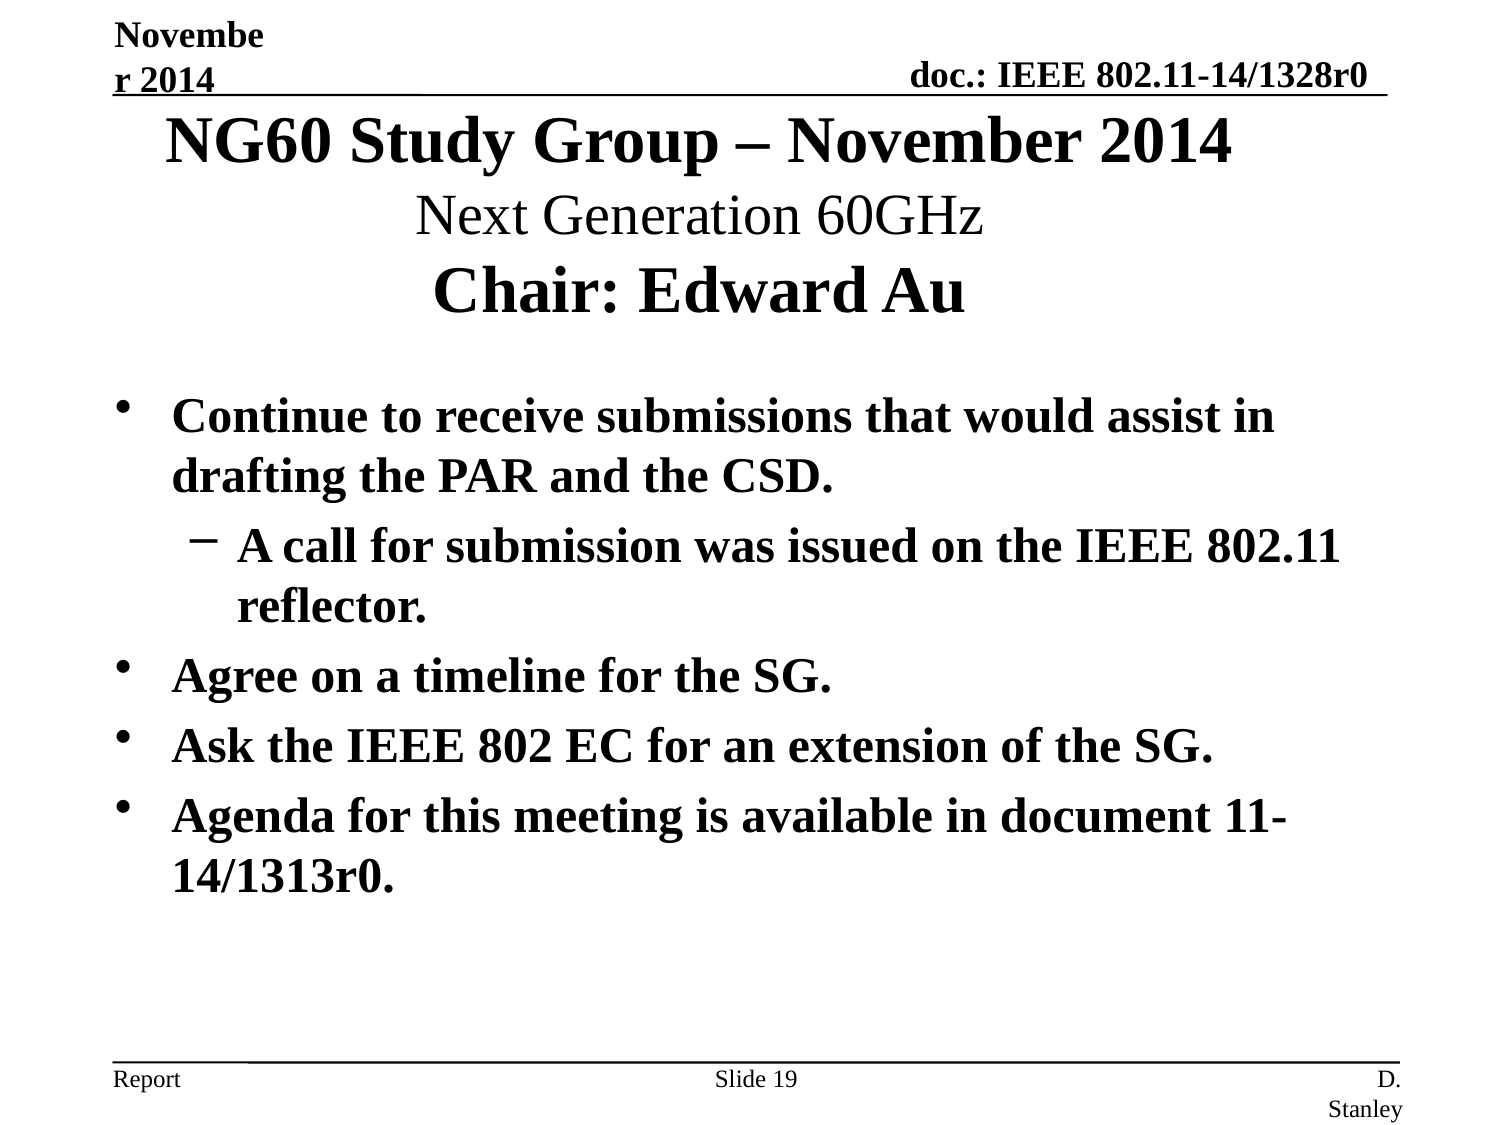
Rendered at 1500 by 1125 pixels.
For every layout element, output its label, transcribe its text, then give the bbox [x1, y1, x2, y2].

list Continue to receive submissions that would assist in drafting the PAR and the CSD. A call for submission was issued on the IEEE 802.11 reflector. Agree on a timeline for the SG. Ask the IEEE 802 EC for an extension of the SG. Agenda for this meeting is available in document 11-14/1313r0. [99, 375, 1388, 1013]
footer D. Stanley, Aruba Networks [1325, 1062, 1402, 1093]
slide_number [114, 54, 274, 101]
slide_number Slide 19 [712, 1062, 800, 1093]
title NG60 Study Group – November 2014 Next Generation 60GHz Chair: Edward Au [62, 125, 1338, 388]
